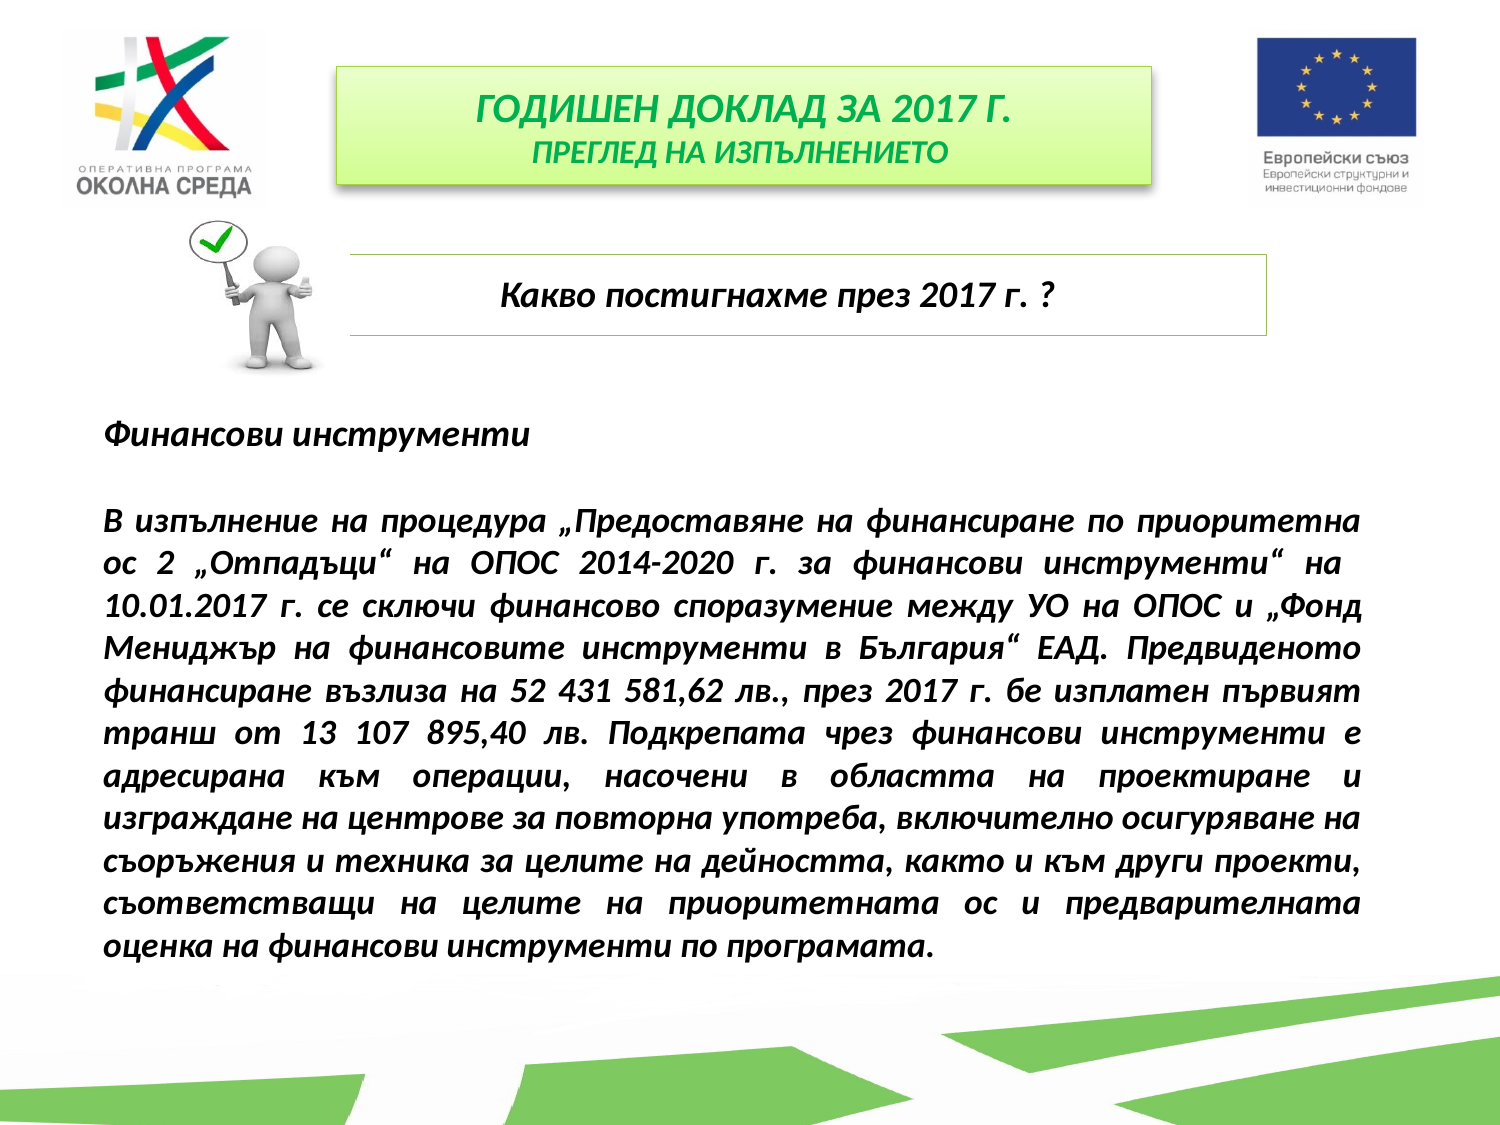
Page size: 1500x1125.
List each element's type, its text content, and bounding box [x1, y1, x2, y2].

picture [1248, 28, 1424, 209]
picture [0, 975, 1500, 1125]
text_box Финансови инструменти В изпълнение на процедура „Предоставяне на финансиране по приоритетна ос 2 „Отпадъци“ на ОПОС 2014-2020 г. за финансови инструменти“ на 10.01.2017 г. се сключи финансово споразумение между УО на ОПОС и „Фонд Мениджър на финансовите инструменти в България“ ЕАД. Предвиденото финансиране възлиза на 52 431 581,62 лв., през 2017 г. бе изплатен първият транш от 13 107 895,40 лв. Подкрепата чрез финансови инструменти е адресирана към операции, насочени в областта на проектиране и изграждане на центрове за повторна употреба, включително осигуряване на съоръжения и техника за целите на дейността, както и към други проекти, съответстващи на целите на приоритетната ос и предварителната оценка на финансови инструменти по програмата. [88, 401, 1378, 972]
picture [62, 28, 266, 209]
title ГОДИШЕН ДОКЛАД ЗА 2017 Г. ПРЕГЛЕД НА ИЗПЪЛНЕНИЕТО [336, 66, 1152, 185]
text_box [53, 208, 1447, 974]
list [111, 213, 1365, 402]
